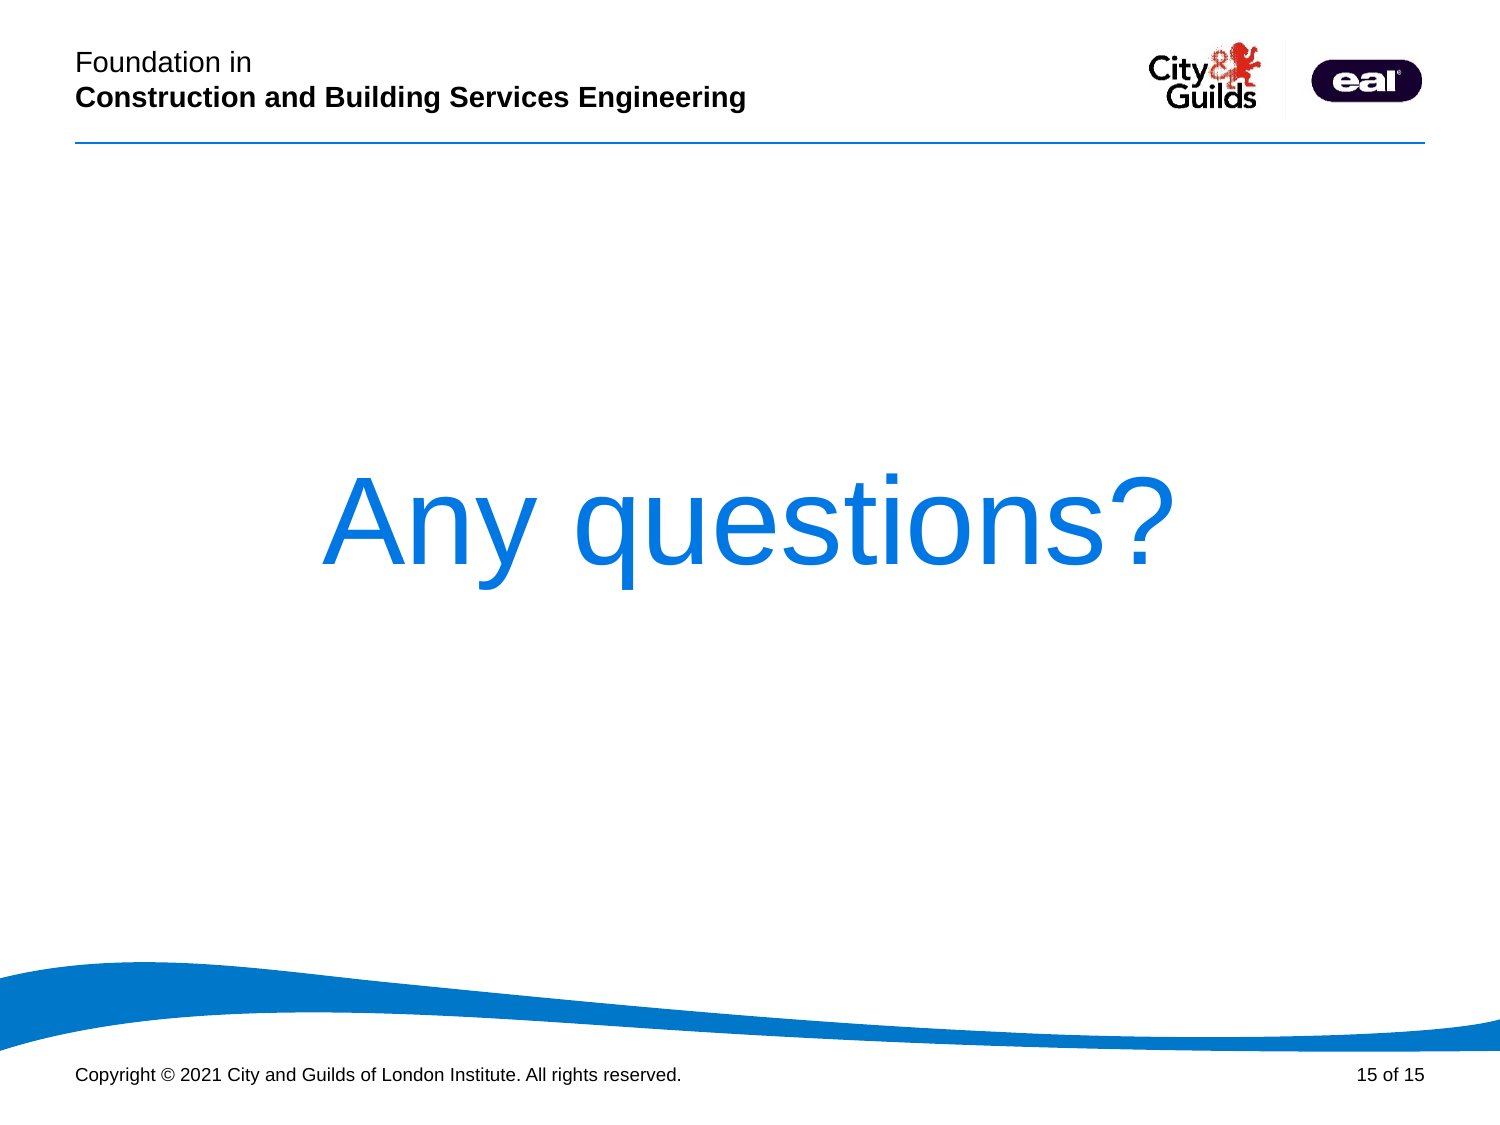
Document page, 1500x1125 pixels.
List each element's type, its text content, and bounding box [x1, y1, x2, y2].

picture [1149, 38, 1422, 121]
list Any questions? [74, 247, 1426, 946]
